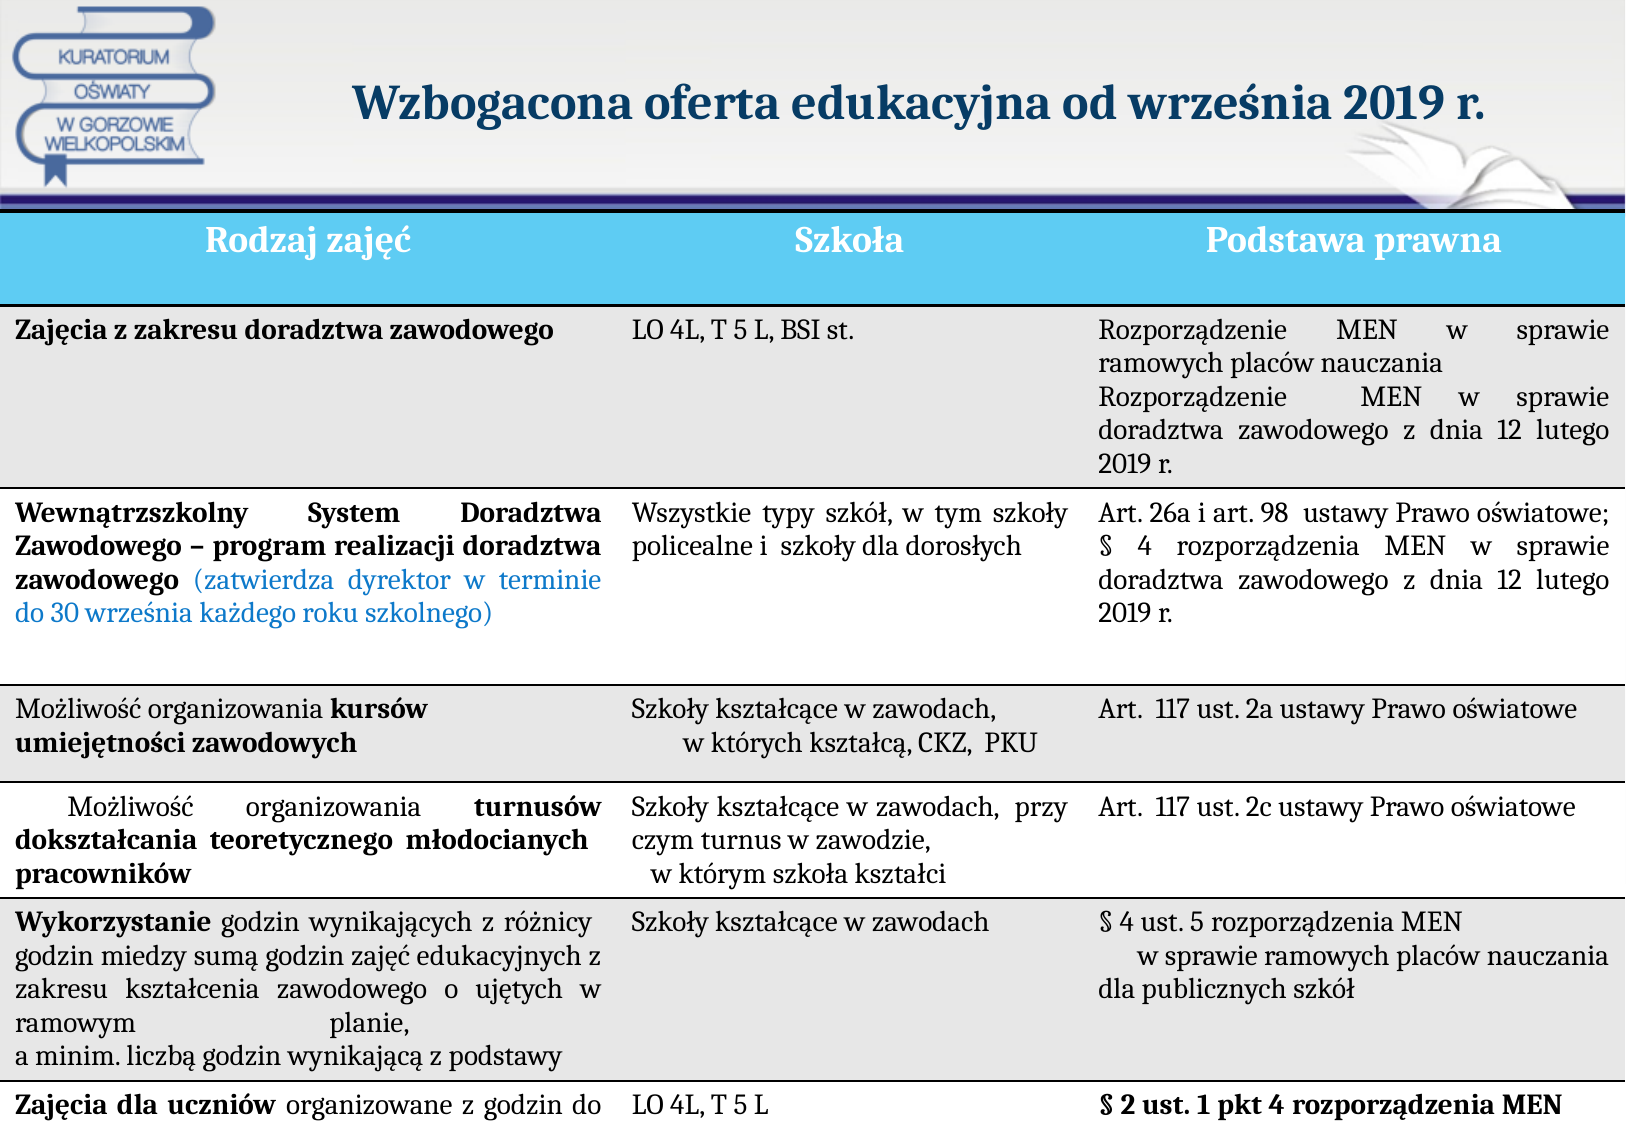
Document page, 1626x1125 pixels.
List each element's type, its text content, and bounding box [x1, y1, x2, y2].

table_header Szkoła [617, 213, 1083, 304]
table_cell Art. 117 ust. 2a ustawy Prawo oświatowe [1083, 686, 1625, 781]
table_cell LO 4L, T 5 L [617, 1082, 1083, 1125]
table_cell Zajęcia z zakresu doradztwa zawodowego [0, 307, 617, 487]
table_cell Szkoły kształcące w zawodach, w których kształcą, CKZ, PKU [617, 686, 1083, 781]
table_cell Zajęcia dla uczniów organizowane z godzin do dyspozycji dyrektora [0, 1082, 617, 1125]
picture [0, 0, 1626, 1125]
table_cell Szkoły kształcące w zawodach [617, 899, 1083, 1080]
table_cell § 4 ust. 5 rozporządzenia MEN w sprawie ramowych placów nauczania dla publicznych szkół [1083, 899, 1625, 1080]
table_cell Wykorzystanie godzin wynikających z różnicy godzin miedzy sumą godzin zajęć edukacyjnych z zakresu kształcenia zawodowego o ujętych w ramowym planie, a minim. liczbą godzin wynikającą z podstawy [0, 899, 617, 1080]
table_cell Wszystkie typy szkół, w tym szkoły policealne i szkoły dla dorosłych [617, 489, 1083, 684]
table_cell Możliwość organizowania turnusów dokształcania teoretycznego młodocianych pracowników [0, 783, 617, 897]
table_cell Art. 117 ust. 2c ustawy Prawo oświatowe [1083, 783, 1625, 897]
table_cell Możliwość organizowania kursów umiejętności zawodowych [0, 686, 617, 781]
table_cell § 2 ust. 1 pkt 4 rozporządzenia MEN w sprawie ramowych placów nauczania dla publicznych szkół [1083, 1082, 1625, 1125]
title Wzbogacona oferta edukacyjna od września 2019 r. [249, 23, 1600, 176]
table_cell LO 4L, T 5 L, BSI st. [617, 307, 1083, 487]
table_cell Rozporządzenie MEN w sprawie ramowych placów nauczania Rozporządzenie MEN w sprawie doradztwa zawodowego z dnia 12 lutego 2019 r. [1083, 307, 1625, 487]
table_cell Wewnątrzszkolny System Doradztwa Zawodowego – program realizacji doradztwa zawodowego (zatwierdza dyrektor w terminie do 30 września każdego roku szkolnego) [0, 489, 617, 684]
table_cell Art. 26a i art. 98 ustawy Prawo oświatowe; § 4 rozporządzenia MEN w sprawie doradztwa zawodowego z dnia 12 lutego 2019 r. [1083, 489, 1625, 684]
table_header Podstawa prawna [1083, 213, 1625, 304]
table_header Rodzaj zajęć [0, 213, 617, 304]
table_cell Szkoły kształcące w zawodach, przy czym turnus w zawodzie, w którym szkoła kształci [617, 783, 1083, 897]
